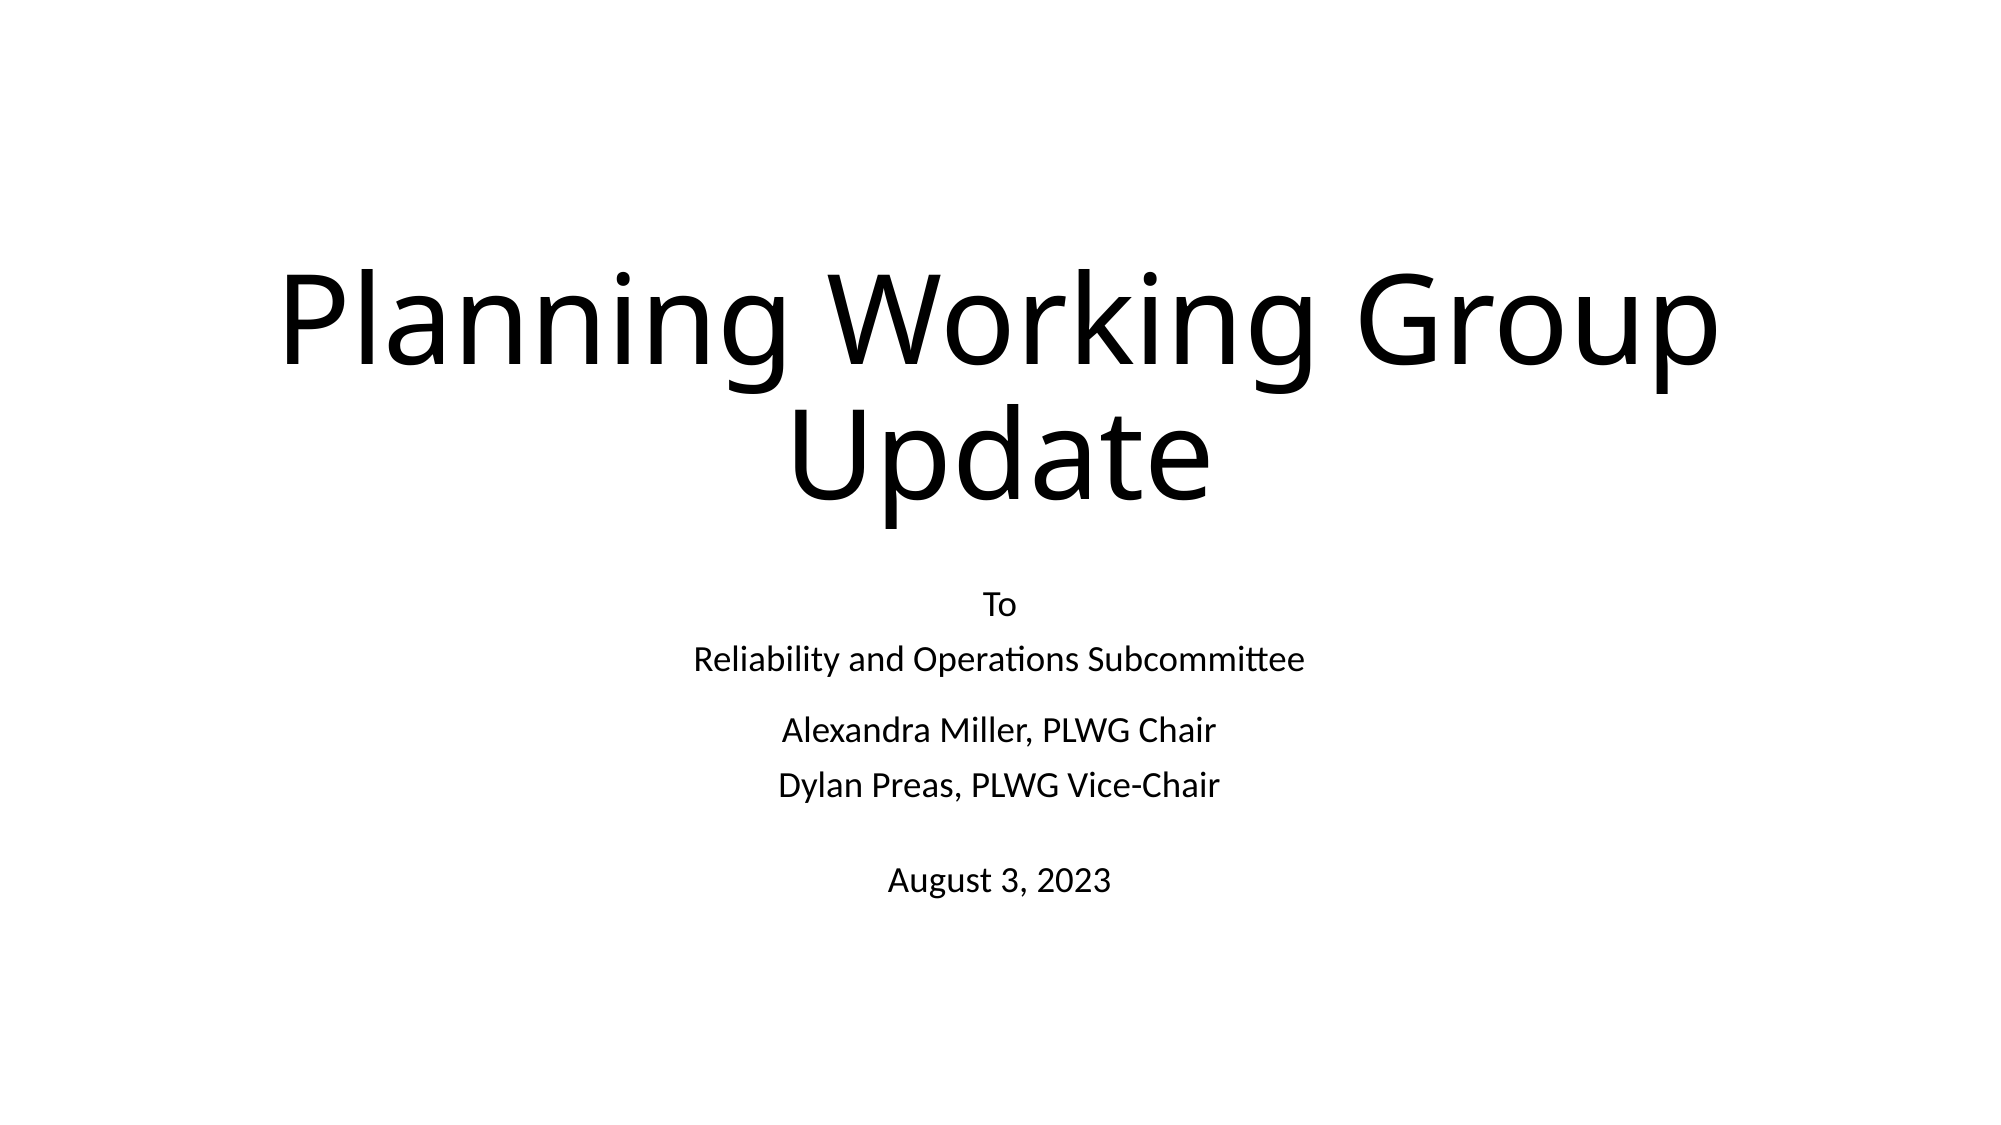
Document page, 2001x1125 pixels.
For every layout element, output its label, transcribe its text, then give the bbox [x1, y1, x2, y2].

subtitle To Reliability and Operations Subcommittee Alexandra Miller, PLWG Chair Dylan Preas, PLWG Vice-Chair August 3, 2023 [249, 577, 1750, 911]
title Planning Working Group Update [249, 142, 1750, 535]
